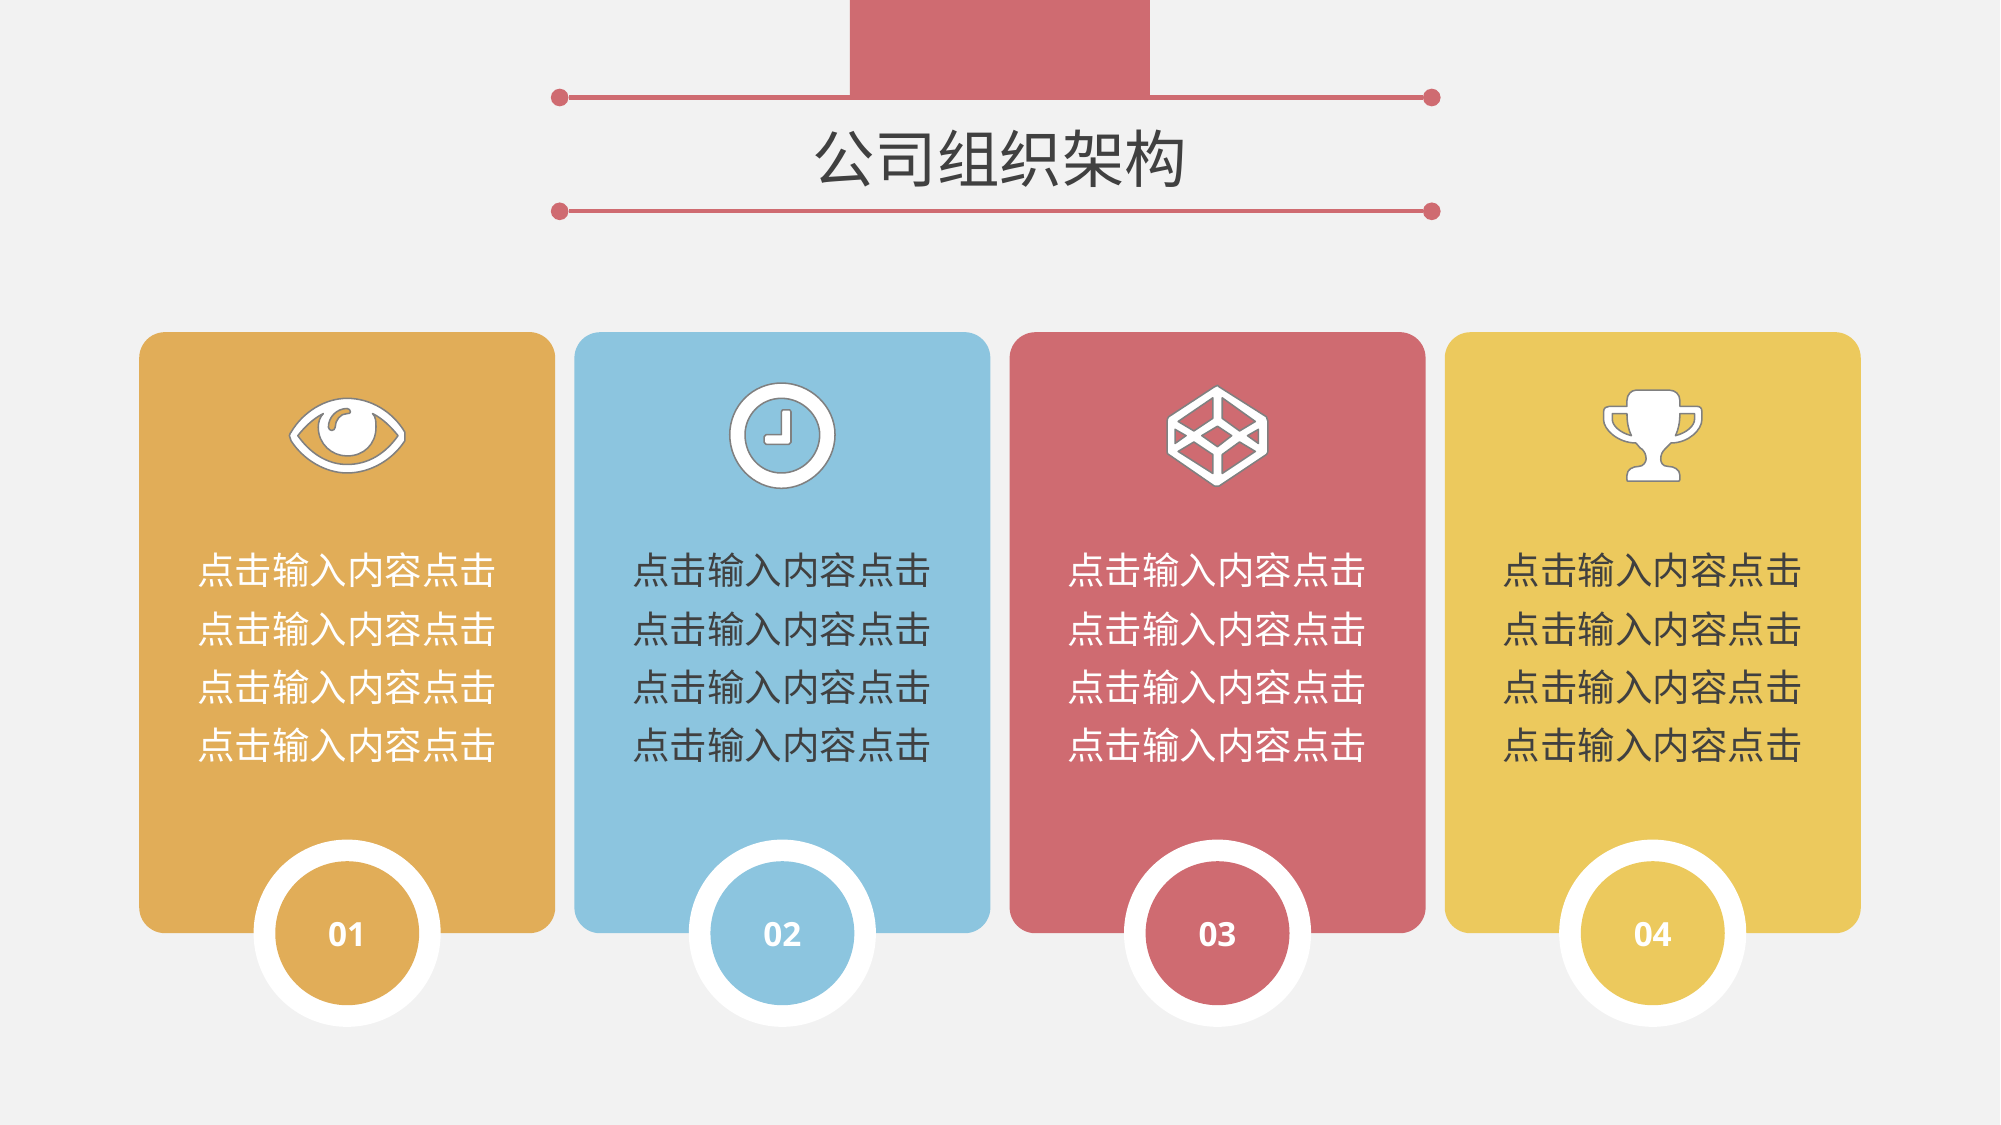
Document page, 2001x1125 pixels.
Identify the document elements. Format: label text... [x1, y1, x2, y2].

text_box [139, 332, 1861, 1027]
text_box [849, 0, 1151, 95]
text_box [549, 87, 570, 108]
text_box 公司组织架构 [797, 113, 1203, 203]
text_box [1422, 87, 1442, 108]
text_box [1422, 201, 1442, 222]
text_box [549, 201, 570, 222]
